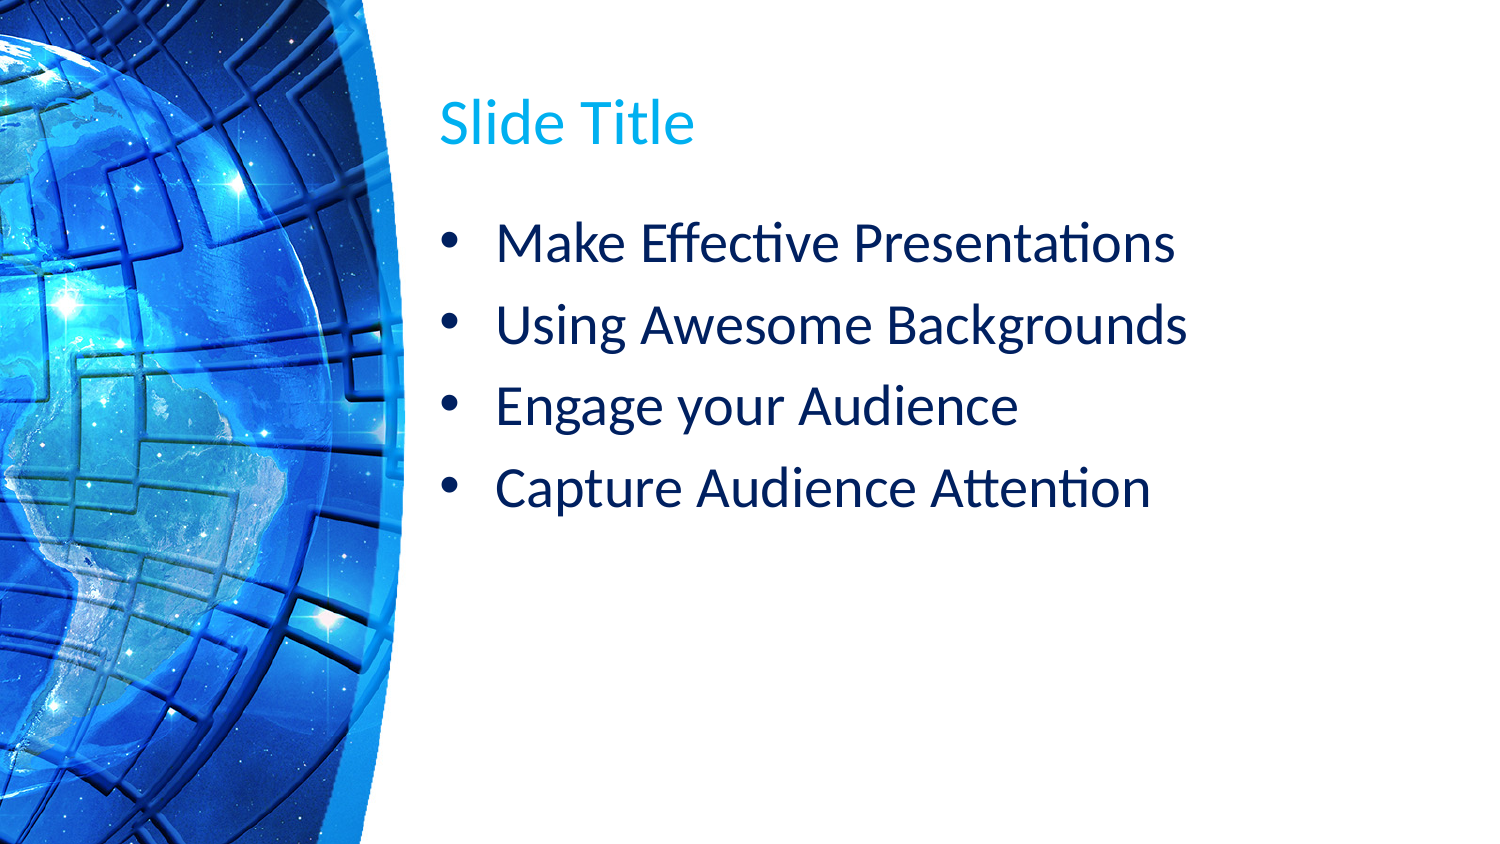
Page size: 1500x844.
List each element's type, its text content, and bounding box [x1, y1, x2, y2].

picture [0, 0, 1500, 844]
title Slide Title [424, 71, 1452, 166]
list Make Effective Presentations Using Awesome Backgrounds Engage your Audience Capture Audience Attention [424, 196, 1452, 773]
